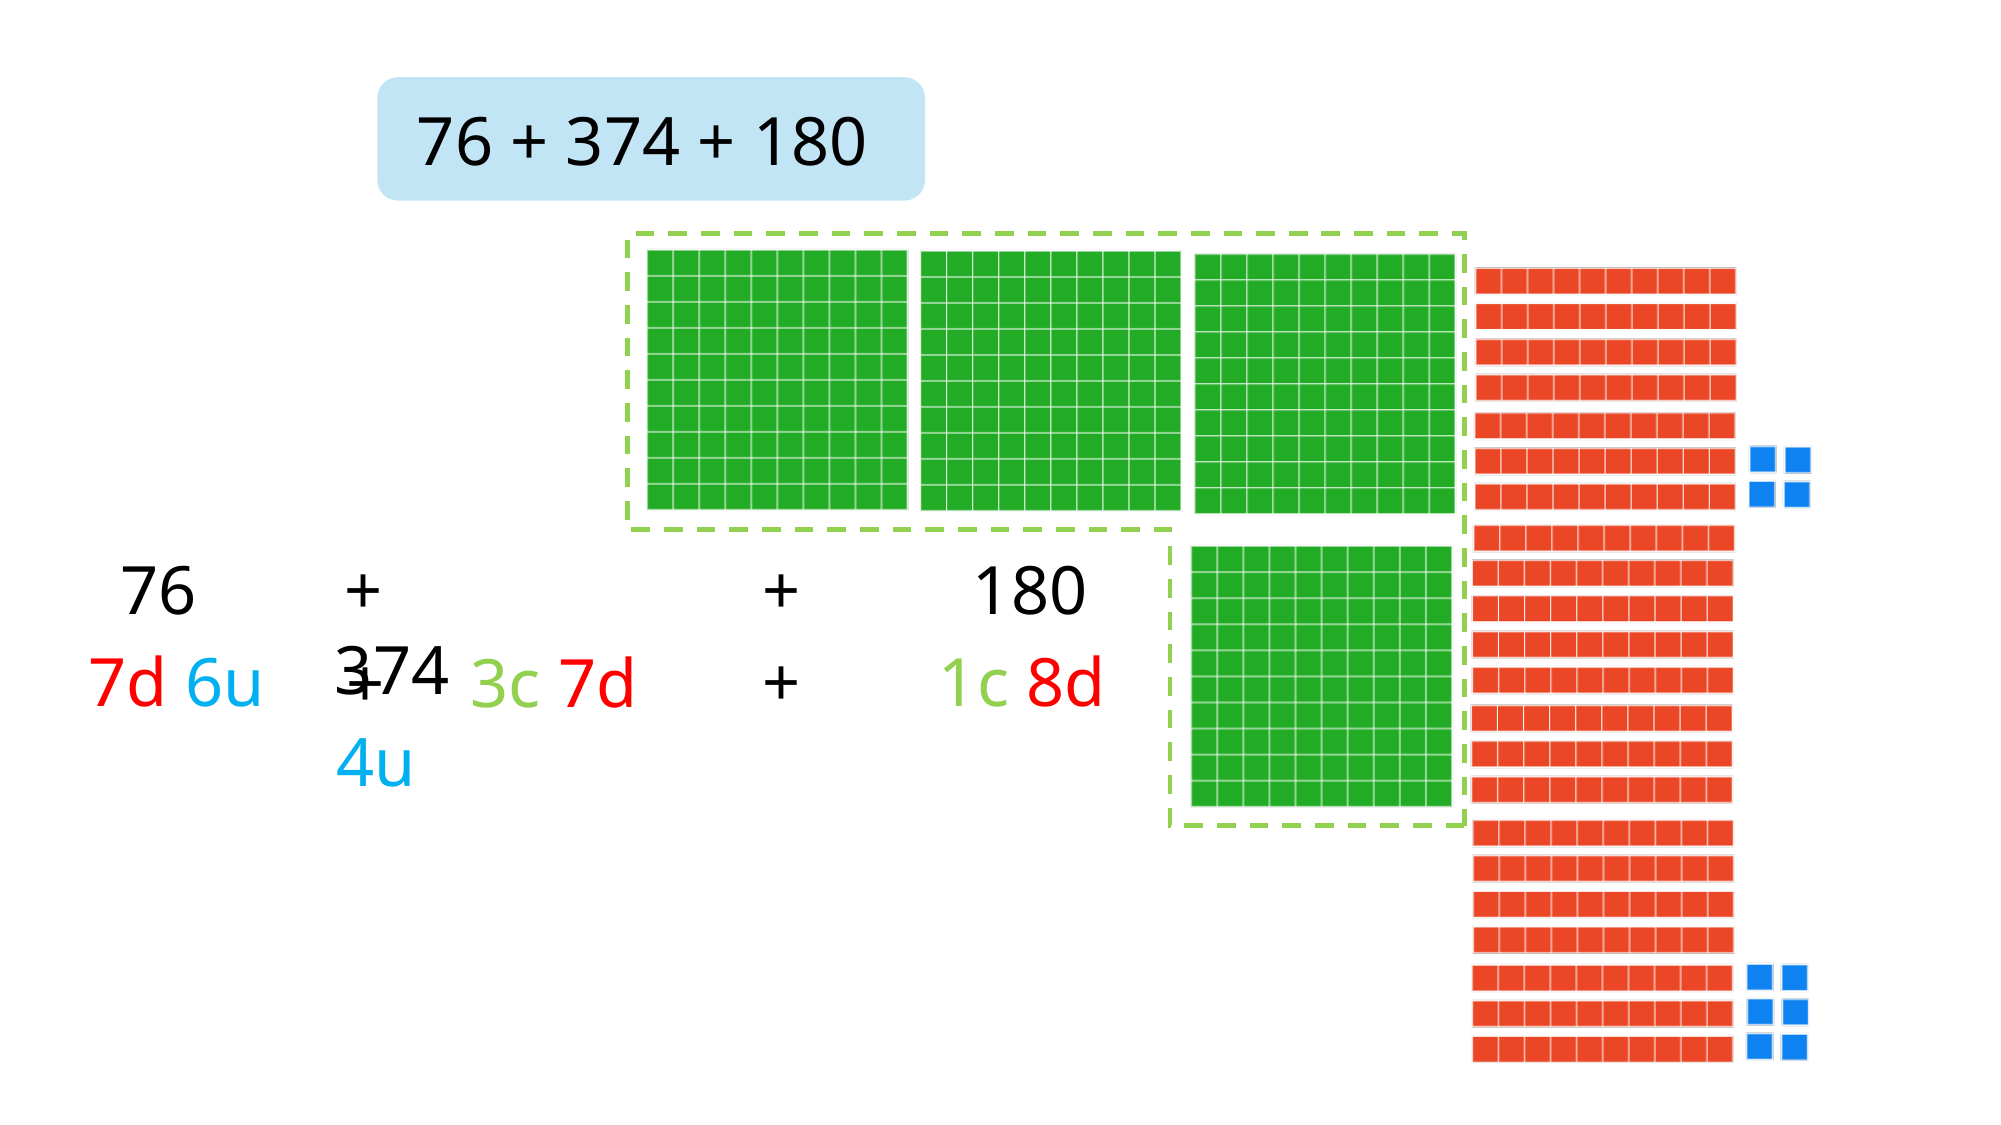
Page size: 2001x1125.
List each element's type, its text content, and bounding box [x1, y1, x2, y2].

text_box + 1c 8d [737, 632, 1137, 727]
text_box + 3c 7d 4u [321, 632, 721, 808]
text_box 76 + 374 + 180 [375, 75, 927, 203]
text_box + 180 [737, 566, 1137, 632]
picture [595, 197, 1863, 1115]
text_box 7d 6u [73, 632, 321, 727]
text_box + 374 [353, 540, 656, 632]
text_box 76 [105, 540, 353, 632]
